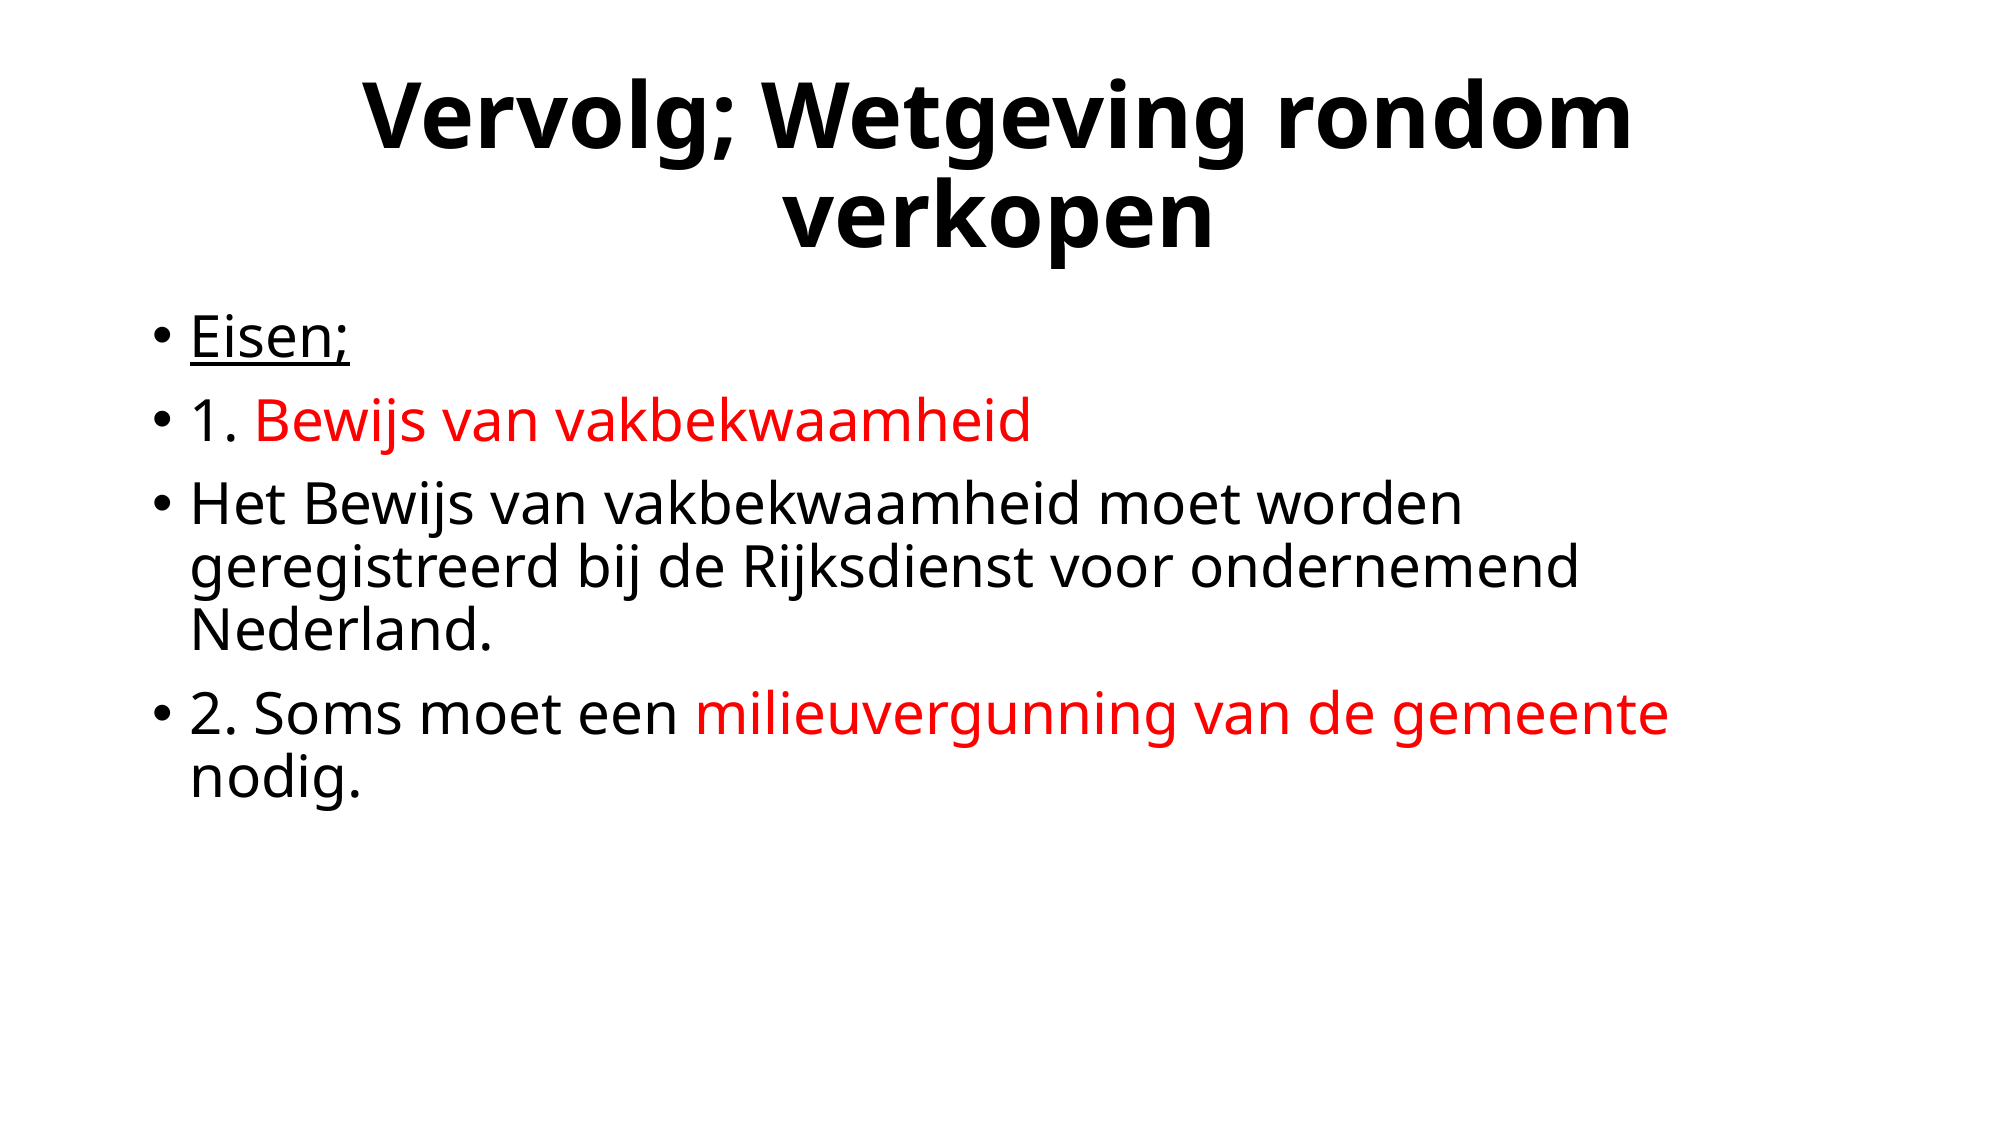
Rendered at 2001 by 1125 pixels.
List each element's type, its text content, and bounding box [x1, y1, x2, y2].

title Vervolg; Wetgeving rondom verkopen [137, 59, 1863, 278]
list Eisen; 1. Bewijs van vakbekwaamheid Het Bewijs van vakbekwaamheid moet worden geregistreerd bij de Rijksdienst voor ondernemend Nederland. 2. Soms moet een milieuvergunning van de gemeente nodig. [137, 299, 1863, 1014]
